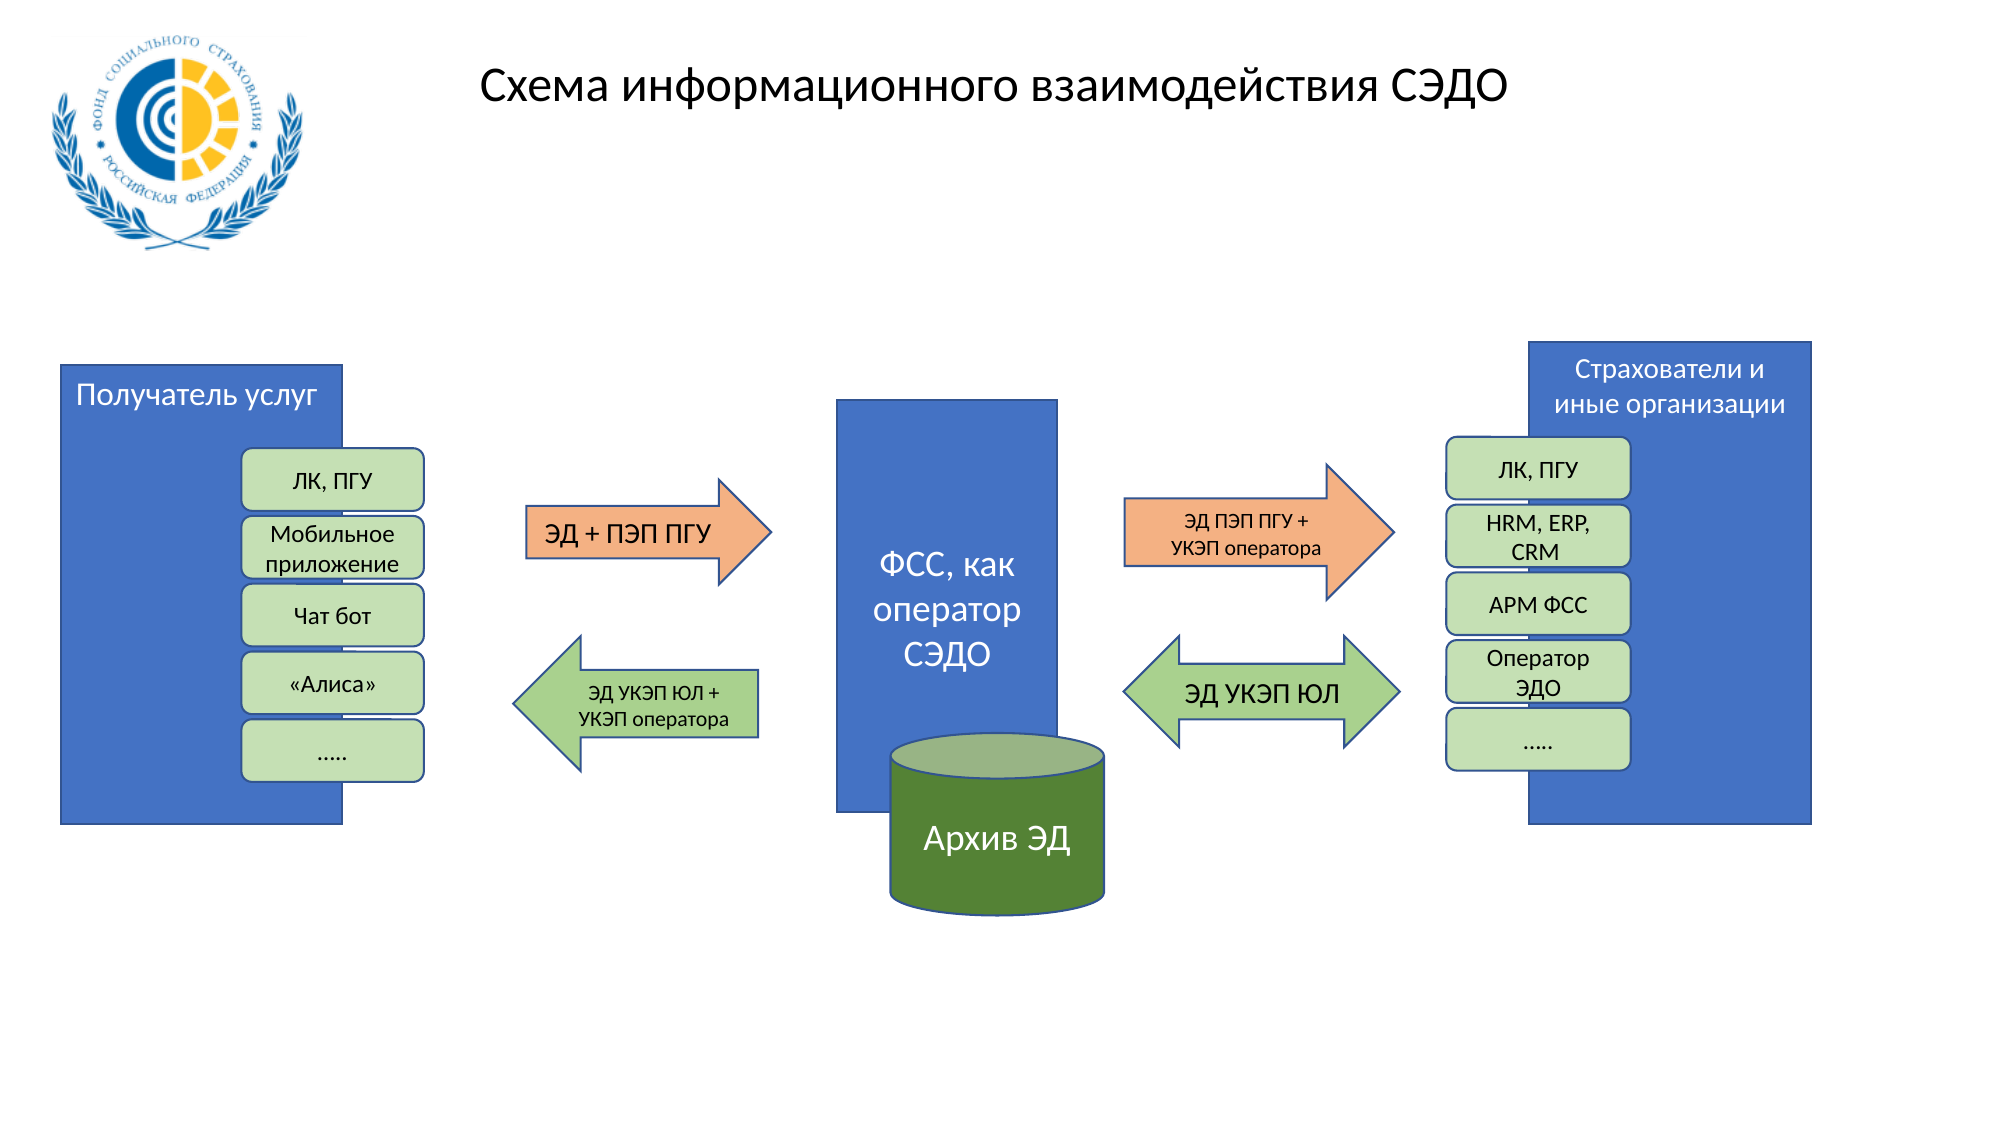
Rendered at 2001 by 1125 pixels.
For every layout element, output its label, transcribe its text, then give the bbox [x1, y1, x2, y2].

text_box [837, 399, 1104, 916]
picture [51, 35, 307, 252]
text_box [526, 479, 772, 585]
text_box Схема информационного взаимодействия СЭДО [318, 43, 1682, 119]
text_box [1124, 464, 1395, 600]
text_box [1446, 341, 1812, 825]
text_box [60, 364, 424, 825]
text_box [1123, 635, 1400, 753]
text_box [513, 636, 759, 772]
